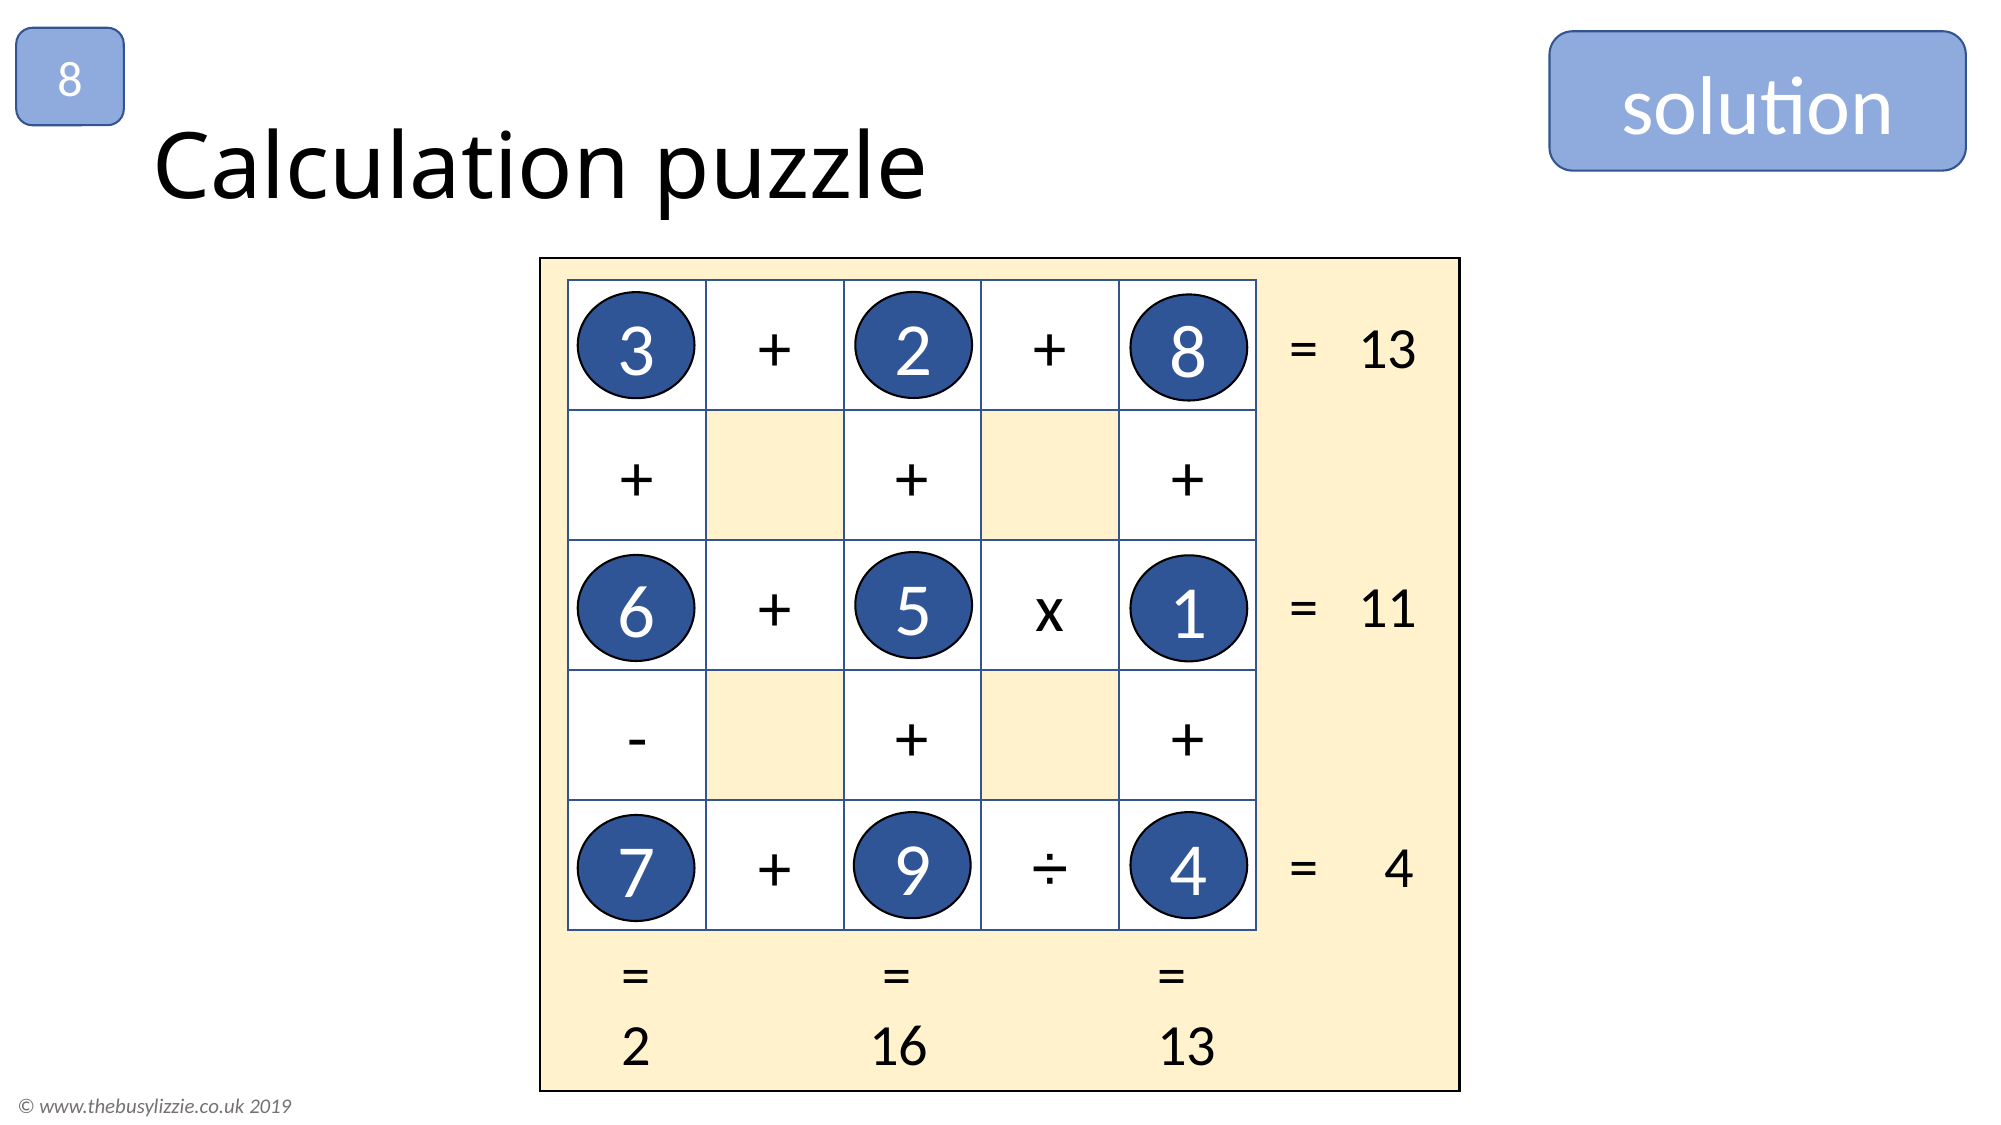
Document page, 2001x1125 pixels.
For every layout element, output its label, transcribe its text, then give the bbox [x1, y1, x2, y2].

text_box 8 [15, 26, 125, 127]
text_box solution [1548, 30, 1967, 172]
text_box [540, 258, 1460, 1092]
text_box © www.thebusylizzie.co.uk 2019 [2, 1085, 311, 1125]
title Calculation puzzle [137, 59, 1863, 278]
